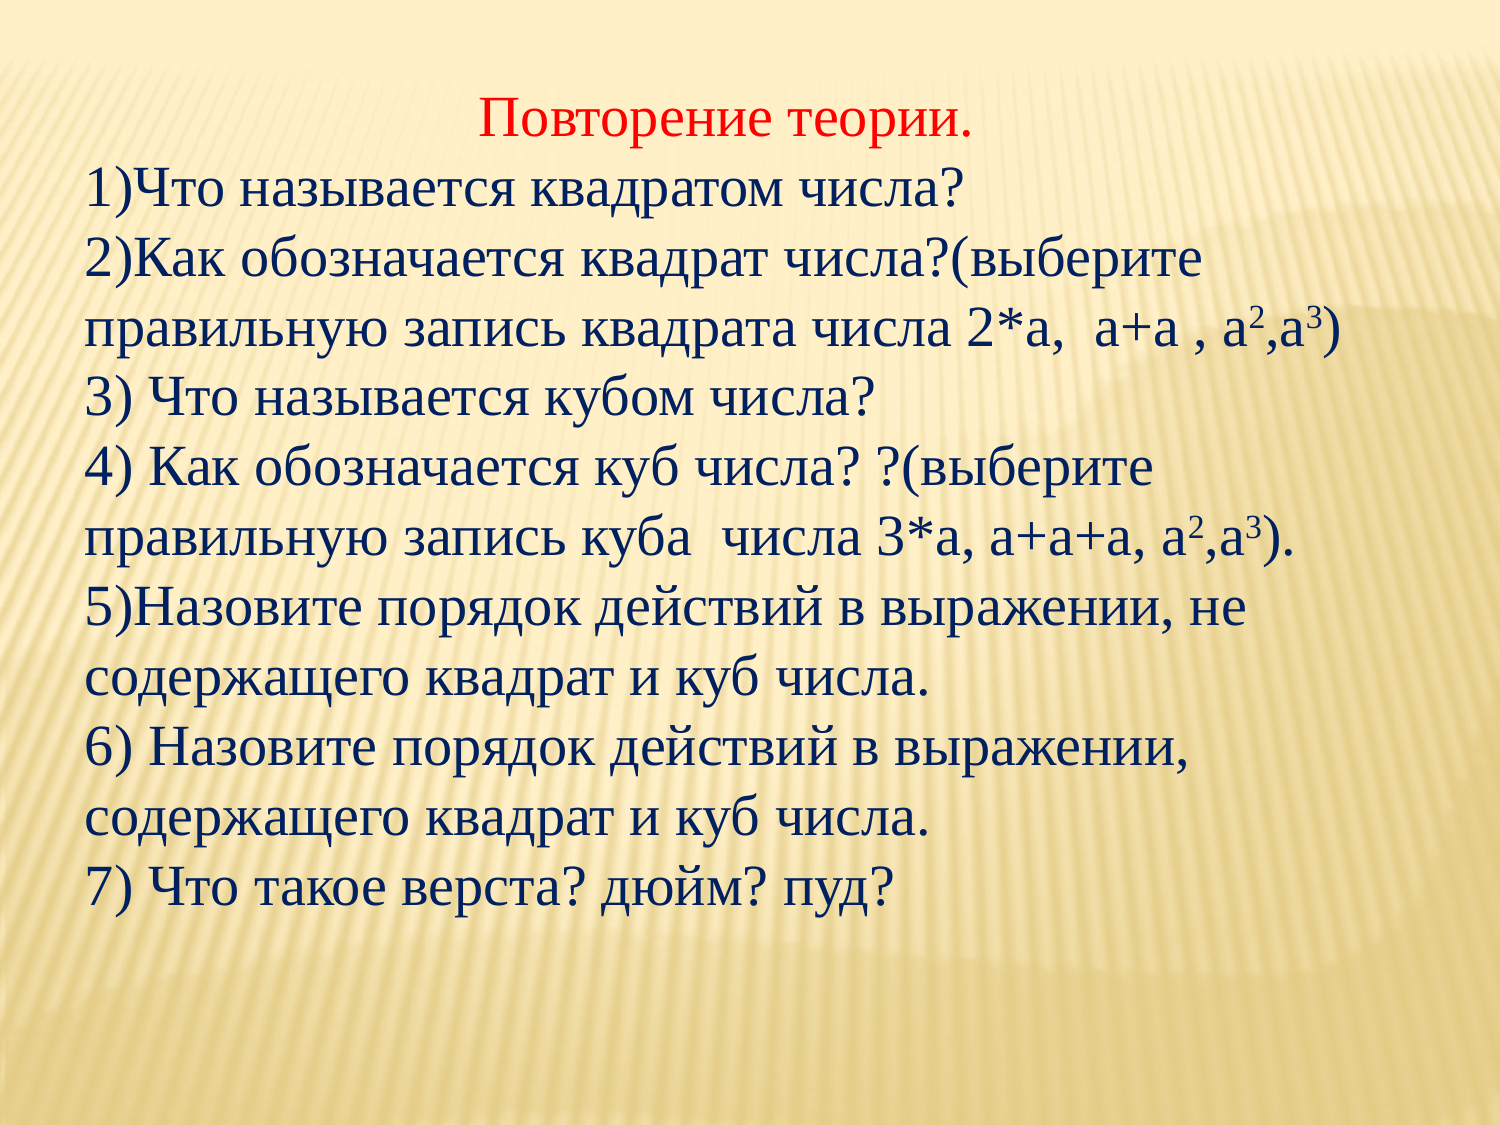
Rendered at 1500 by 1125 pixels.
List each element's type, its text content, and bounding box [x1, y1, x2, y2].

text_box Повторение теории. 1)Что называется квадратом числа? 2)Как обозначается квадрат числа?(выберите правильную запись квадрата числа 2*а, а+а , а2,а3) 3) Что называется кубом числа? 4) Как обозначается куб числа? ?(выберите правильную запись куба числа 3*а, а+а+а, а2,а3). 5)Назовите порядок действий в выражении, не содержащего квадрат и куб числа. 6) Назовите порядок действий в выражении, содержащего квадрат и куб числа. 7) Что такое верста? дюйм? пуд? [70, 70, 1383, 985]
